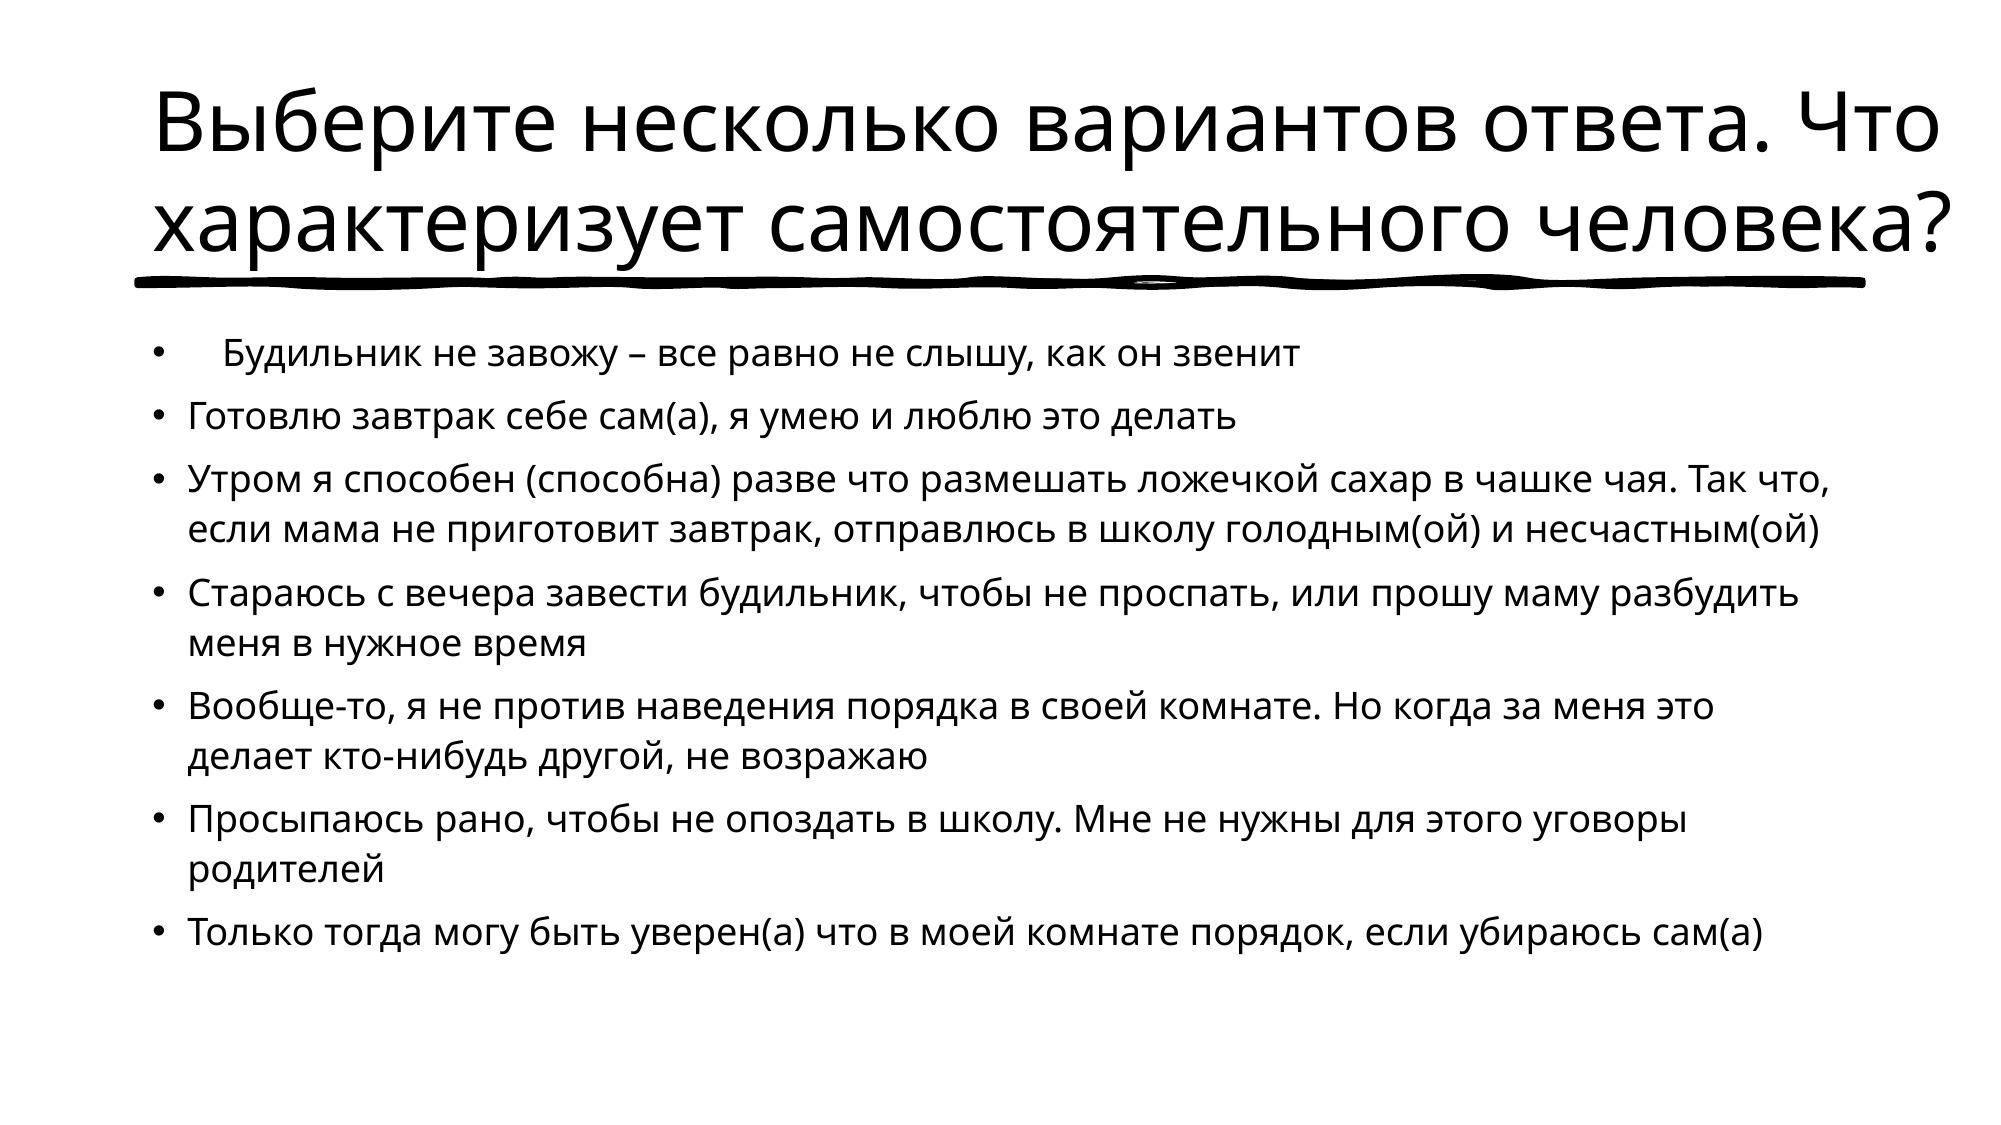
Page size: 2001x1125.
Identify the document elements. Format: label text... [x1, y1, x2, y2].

list Будильник не завожу – все равно не слышу, как он звенит Готовлю завтрак себе сам(а), я умею и люблю это делать Утром я способен (способна) разве что размешать ложечкой сахар в чашке чая. Так что, если мама не приготовит завтрак, отправлюсь в школу голодным(ой) и несчастным(ой) Стараюсь с вечера завести будильник, чтобы не проспать, или прошу маму разбудить меня в нужное время Вообще-то, я не против наведения порядка в своей комнате. Но когда за меня это делает кто-нибудь другой, не возражаю Просыпаюсь рано, чтобы не опоздать в школу. Мне не нужны для этого уговоры родителей Только тогда могу быть уверен(а) что в моей комнате порядок, если убираюсь сам(а) [137, 316, 1863, 1014]
title Выберите несколько вариантов ответа. Что характеризует самостоятельного человека? [137, 59, 2000, 278]
